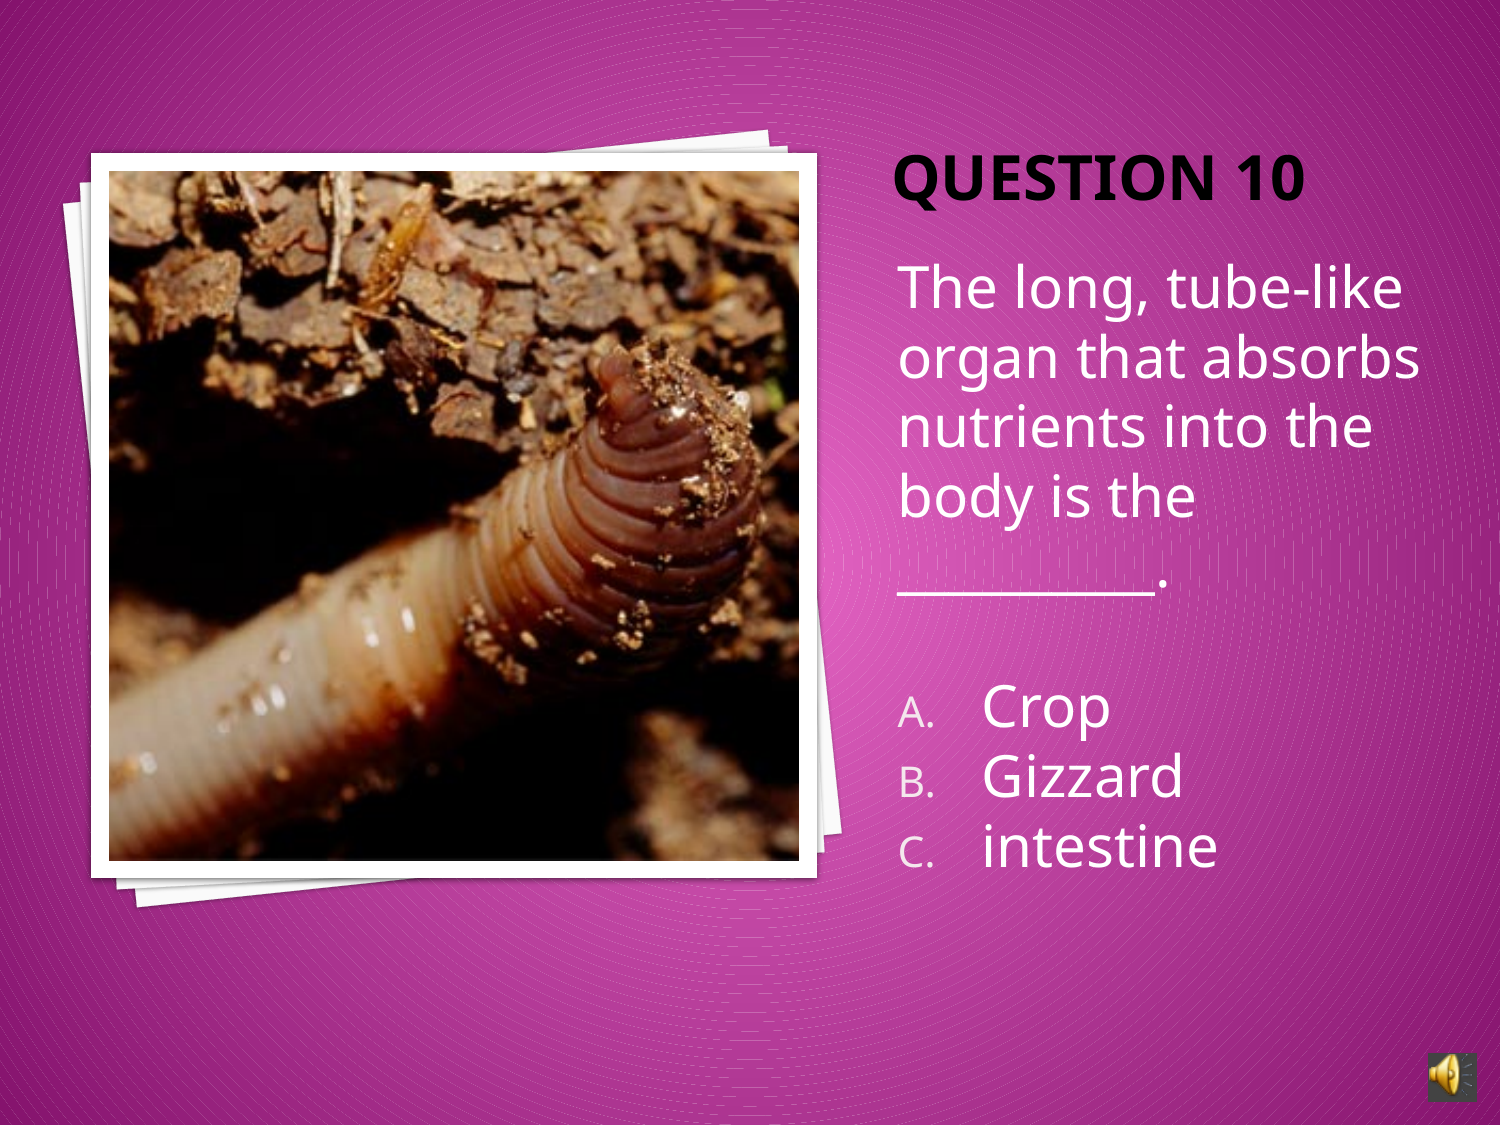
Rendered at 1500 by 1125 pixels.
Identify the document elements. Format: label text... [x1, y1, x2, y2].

list The long, tube-like organ that absorbs nutrients into the body is the __________. Crop Gizzard intestine [884, 249, 1447, 1075]
picture [108, 170, 800, 862]
title Question 10 [884, 24, 1447, 213]
picture [1427, 1052, 1479, 1104]
